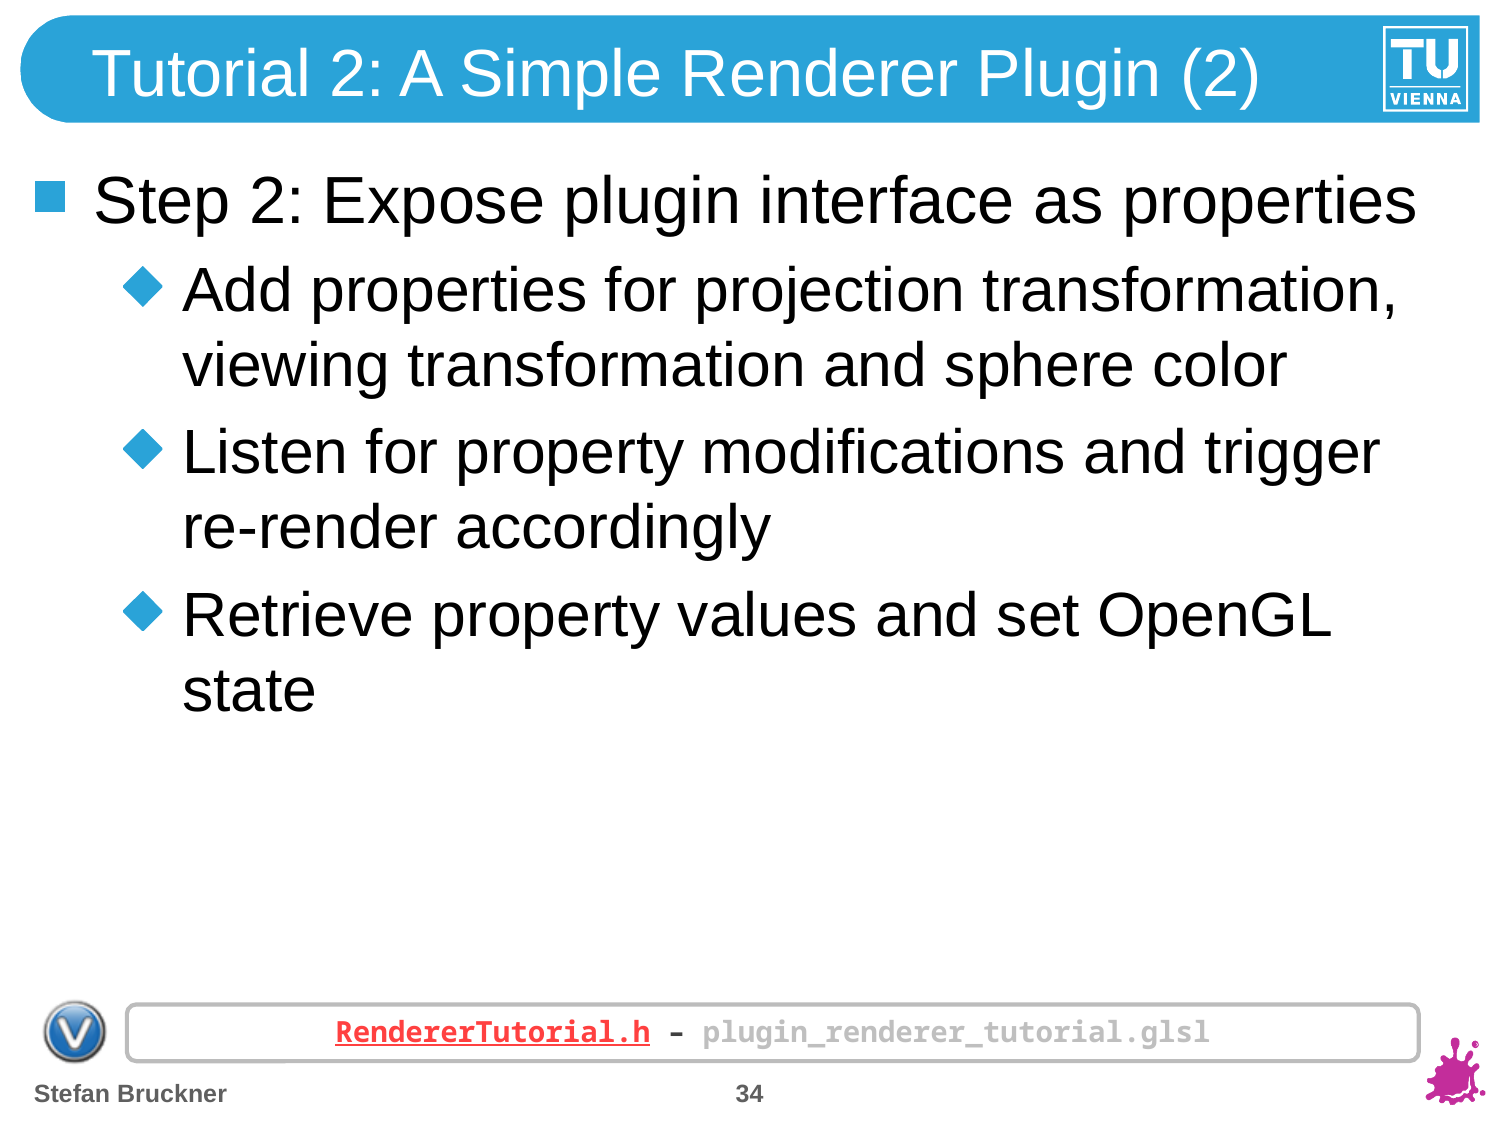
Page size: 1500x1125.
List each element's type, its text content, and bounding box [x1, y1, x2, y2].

text_box RendererTutorial.h – plugin_renderer_tutorial.glsl [124, 1002, 1421, 1064]
title Tutorial 2: A Simple Renderer Plugin (2) [76, 6, 1351, 132]
slide_number 33 [660, 1067, 839, 1118]
picture [37, 994, 113, 1070]
list Step 2: Expose plugin interface as properties Add properties for projection transformation, viewing transformation and sphere color Listen for property modifications and trigger re-render accordingly Retrieve property values and set OpenGL state [19, 148, 1481, 1048]
footer Stefan Bruckner [18, 1067, 637, 1118]
